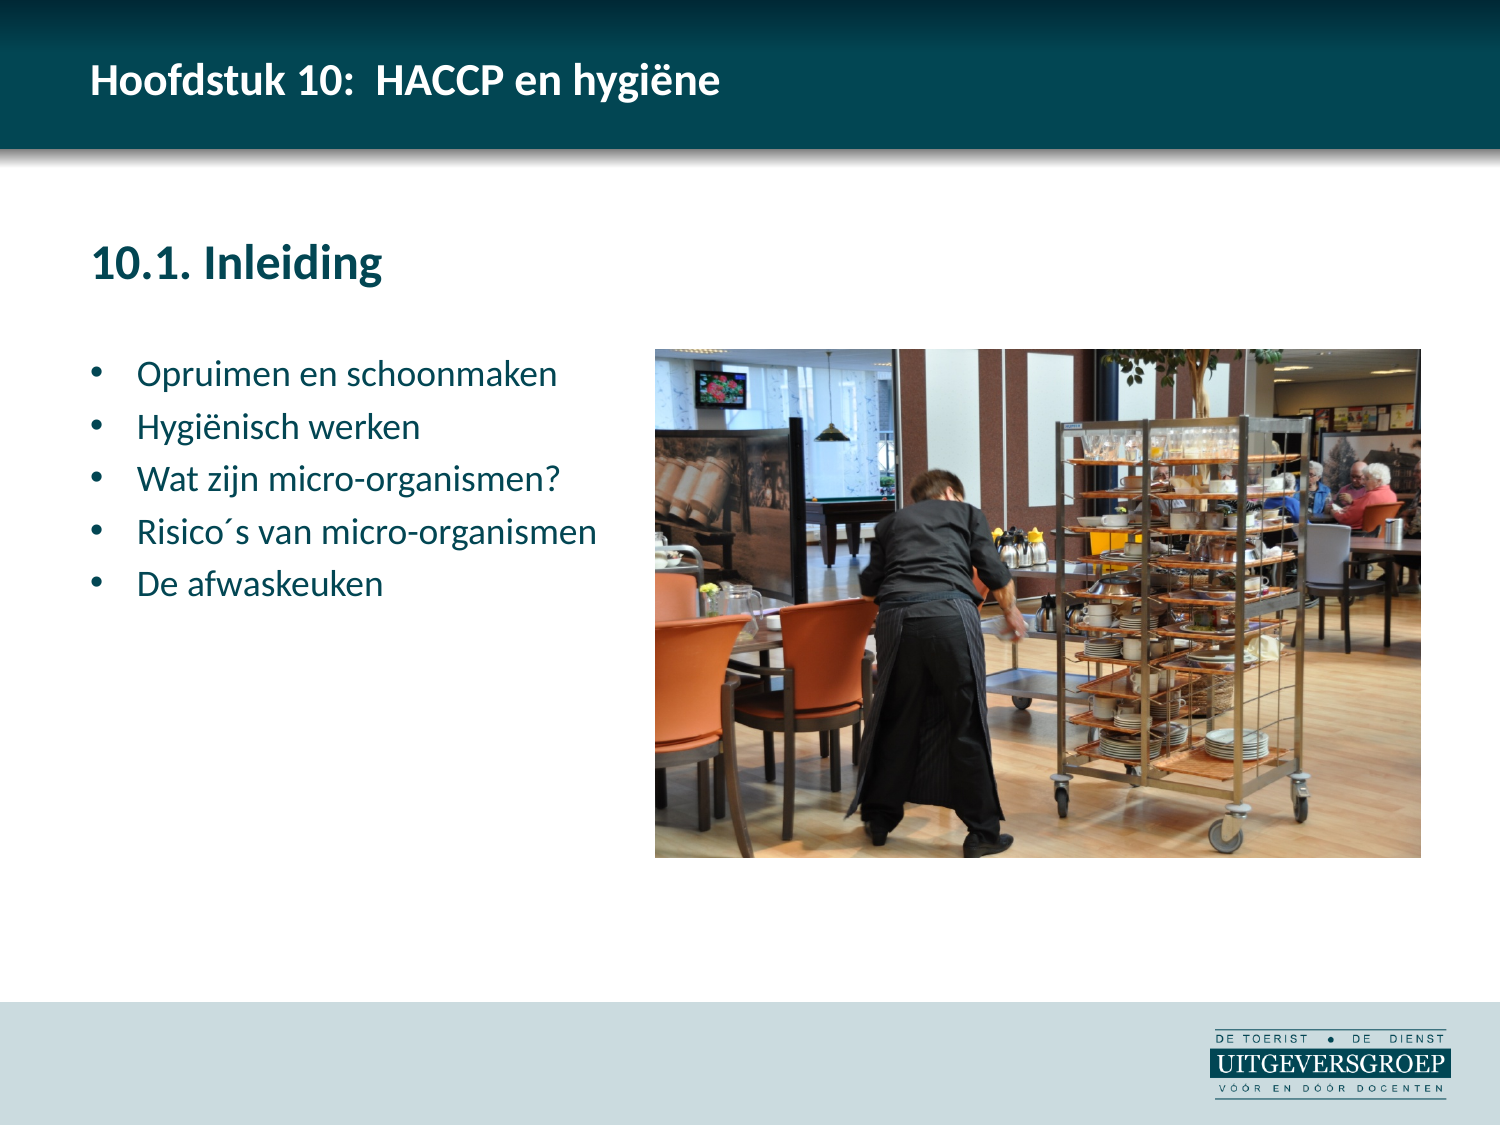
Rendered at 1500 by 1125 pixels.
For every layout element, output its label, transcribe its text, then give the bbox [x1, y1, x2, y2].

title Hoofdstuk 10: HACCP en hygiëne [75, 0, 1425, 172]
picture [655, 349, 1421, 859]
picture [1210, 1021, 1451, 1106]
list 10.1. Inleiding Opruimen en schoonmaken Hygiënisch werken Wat zijn micro-organismen? Risico´s van micro-organismen De afwaskeuken [75, 221, 1425, 965]
